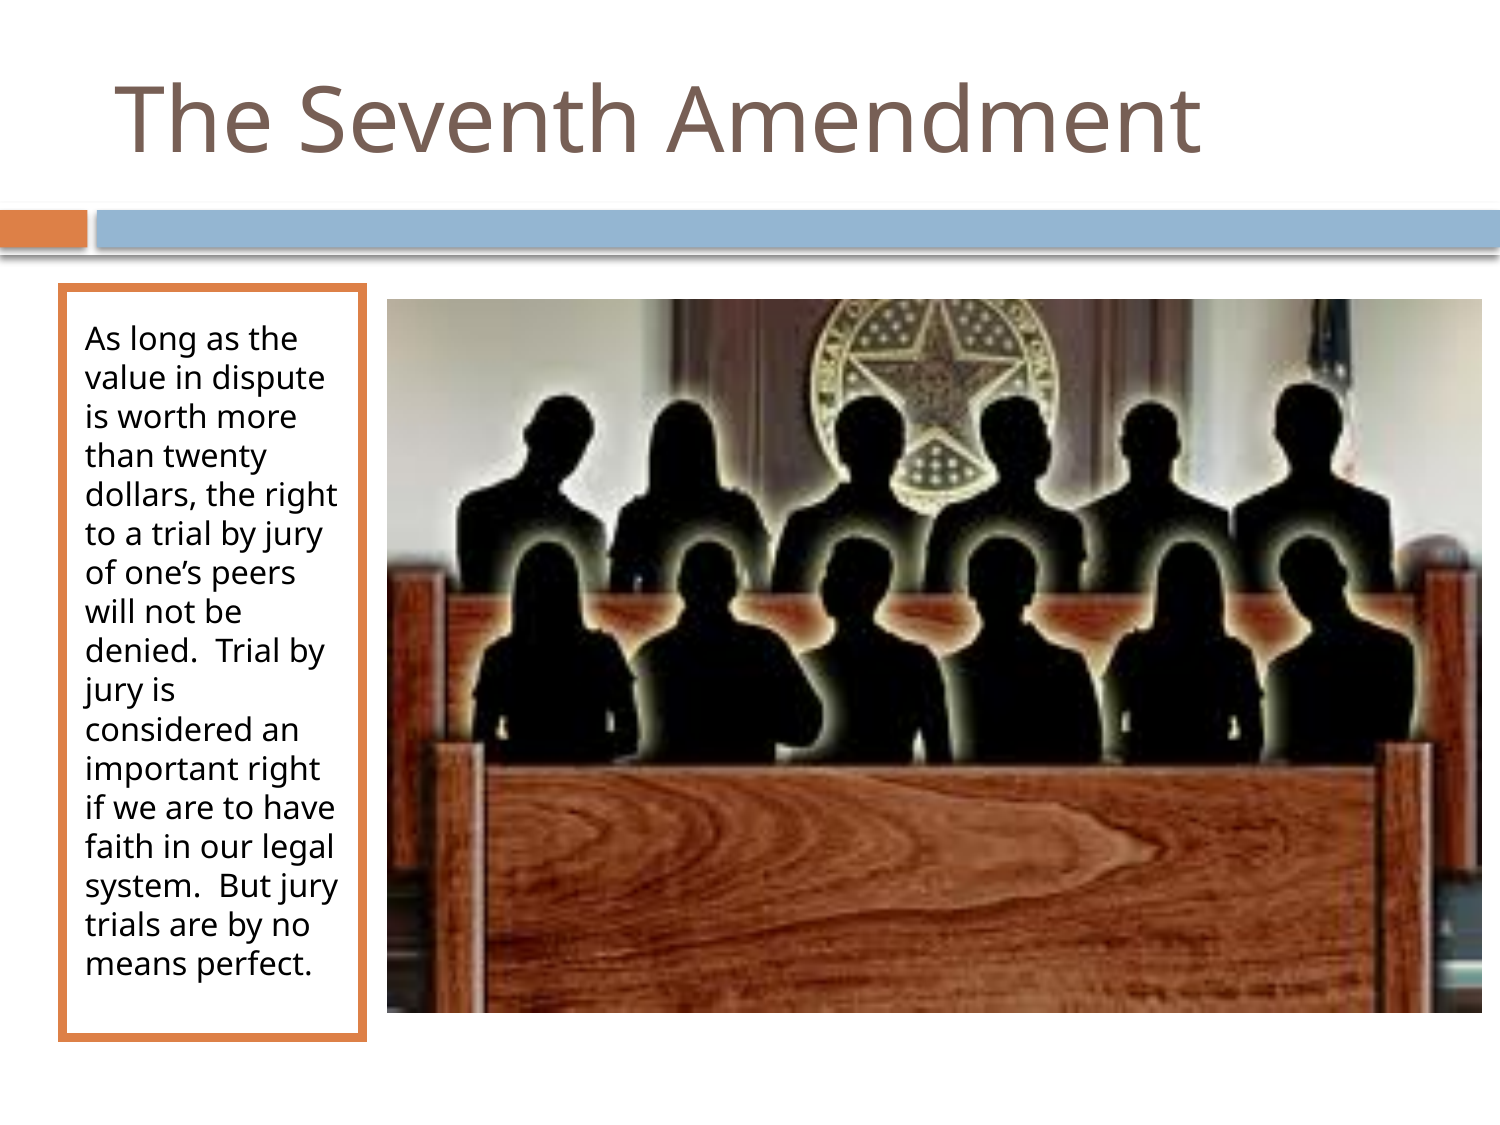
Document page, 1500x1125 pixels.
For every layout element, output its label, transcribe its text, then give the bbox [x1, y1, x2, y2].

list As long as the value in dispute is worth more than twenty dollars, the right to a trial by jury of one’s peers will not be denied. Trial by jury is considered an important right if we are to have faith in our legal system. But jury trials are by no means perfect. [58, 283, 367, 1042]
title The Seventh Amendment [99, 44, 1425, 188]
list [387, 299, 1483, 1013]
